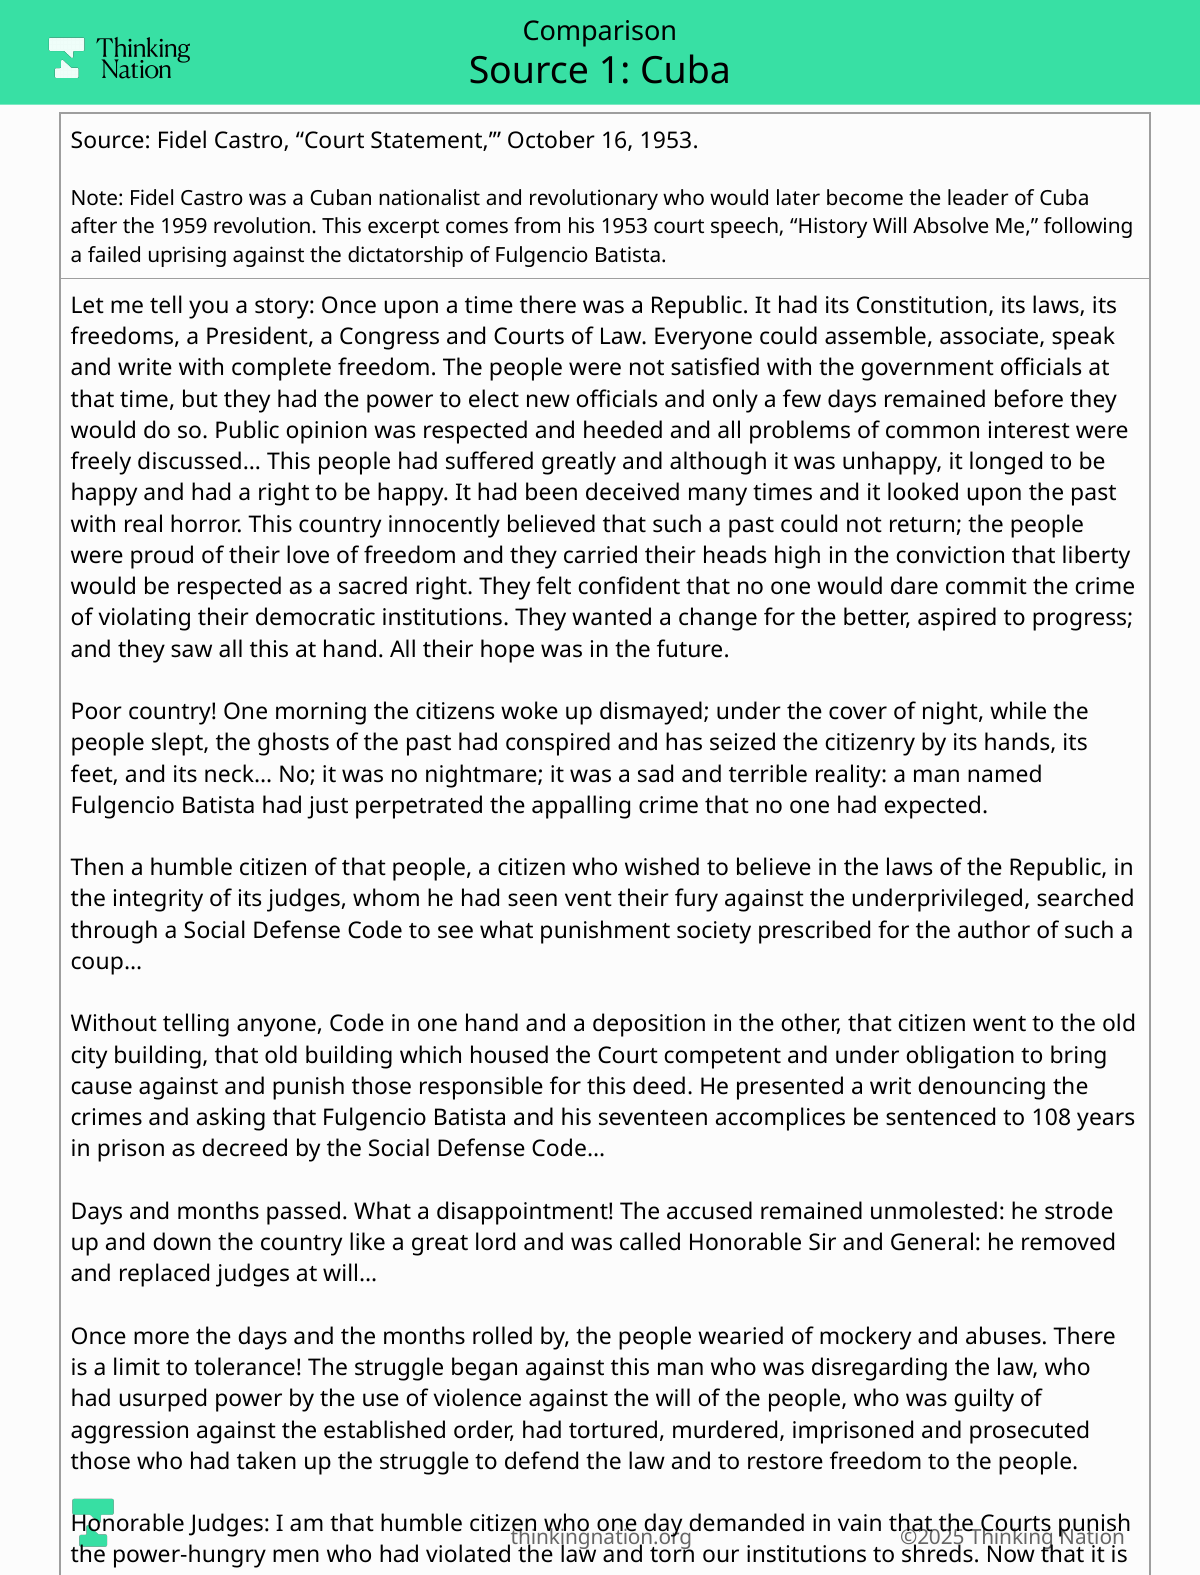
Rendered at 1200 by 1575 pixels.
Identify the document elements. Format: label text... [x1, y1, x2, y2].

text_box Comparison Source 1: Cuba [0, 0, 1200, 105]
table_cell Let me tell you a story: Once upon a time there was a Republic. It had its Constitution, its laws, its freedoms, a President, a Congress and Courts of Law. Everyone could assemble, associate, speak and write with complete freedom. The people were not satisfied with the government officials at that time, but they had the power to elect new officials and only a few days remained before they would do so. Public opinion was respected and heeded and all problems of common interest were freely discussed… This people had suffered greatly and although it was unhappy, it longed to be happy and had a right to be happy. It had been deceived many times and it looked upon the past with real horror. This country innocently believed that such a past could not return; the people were proud of their love of freedom and they carried their heads high in the conviction that liberty would be respected as a sacred right. They felt confident that no one would dare commit the crime of violating their democratic institutions. They wanted a change for the better, aspired to progress; and they saw all this at hand. All their hope was in the future. Poor country! One morning the citizens woke up dismayed; under the cover of night, while the people slept, the ghosts of the past had conspired and has seized the citizenry by its hands, its feet, and its neck… No; it was no nightmare; it was a sad and terrible reality: a man named Fulgencio Batista had just perpetrated the appalling crime that no one had expected. Then a humble citizen of that people, a citizen who wished to believe in the laws of the Republic, in the integrity of its judges, whom he had seen vent their fury against the underprivileged, searched through a Social Defense Code to see what punishment society prescribed for the author of such a coup… Without telling anyone, Code in one hand and a deposition in the other, that citizen went to the old city building, that old building which housed the Court competent and under obligation to bring cause against and punish those responsible for this deed. He presented a writ denouncing the crimes and asking that Fulgencio Batista and his seventeen accomplices be sentenced to 108 years in prison as decreed by the Social Defense Code… Days and months passed. What a disappointment! The accused remained unmolested: he strode up and down the country like a great lord and was called Honorable Sir and General: he removed and replaced judges at will… Once more the days and the months rolled by, the people wearied of mockery and abuses. There is a limit to tolerance! The struggle began against this man who was disregarding the law, who had usurped power by the use of violence against the will of the people, who was guilty of aggression against the established order, had tortured, murdered, imprisoned and prosecuted those who had taken up the struggle to defend the law and to restore freedom to the people. Honorable Judges: I am that humble citizen who one day demanded in vain that the Courts punish the power-hungry men who had violated the law and torn our institutions to shreds. Now that it is I who am accused for attempting to overthrow this illegal regime and to restore the legitimate Constitution of the Republic… [61, 279, 1149, 1575]
picture [33, 23, 195, 92]
table_header Source: Fidel Castro, “Court Statement,’” October 16, 1953. Note: Fidel Castro was a Cuban nationalist and revolutionary who would later become the leader of Cuba after the 1959 revolution. This excerpt comes from his 1953 court speech, “History Will Absolve Me,” following a failed uprising against the dictatorship of Fulgencio Batista. [61, 114, 1149, 278]
picture [59, 1489, 127, 1556]
